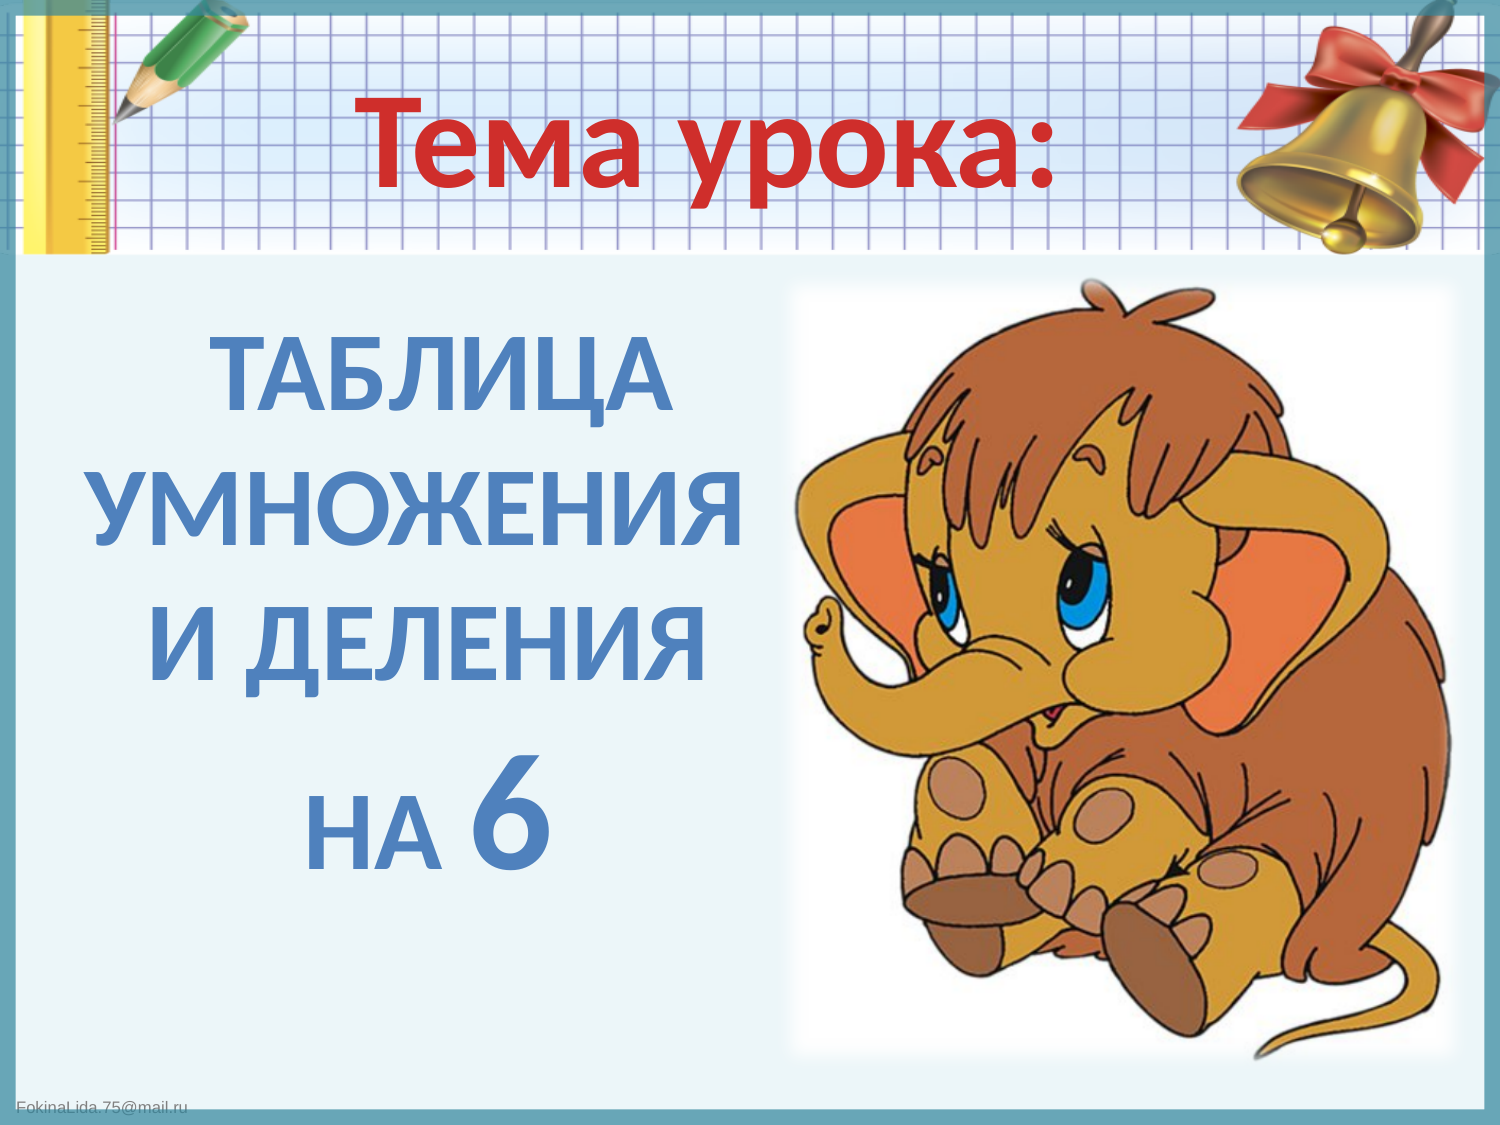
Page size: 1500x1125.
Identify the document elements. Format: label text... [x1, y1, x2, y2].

picture [773, 266, 1471, 1074]
picture [16, 16, 1484, 256]
text_box ТАБЛИЦА УМНОЖЕНИЯ И ДЕЛЕНИЯ НА 6 [53, 290, 768, 911]
text_box Тема урока: [340, 42, 1078, 223]
